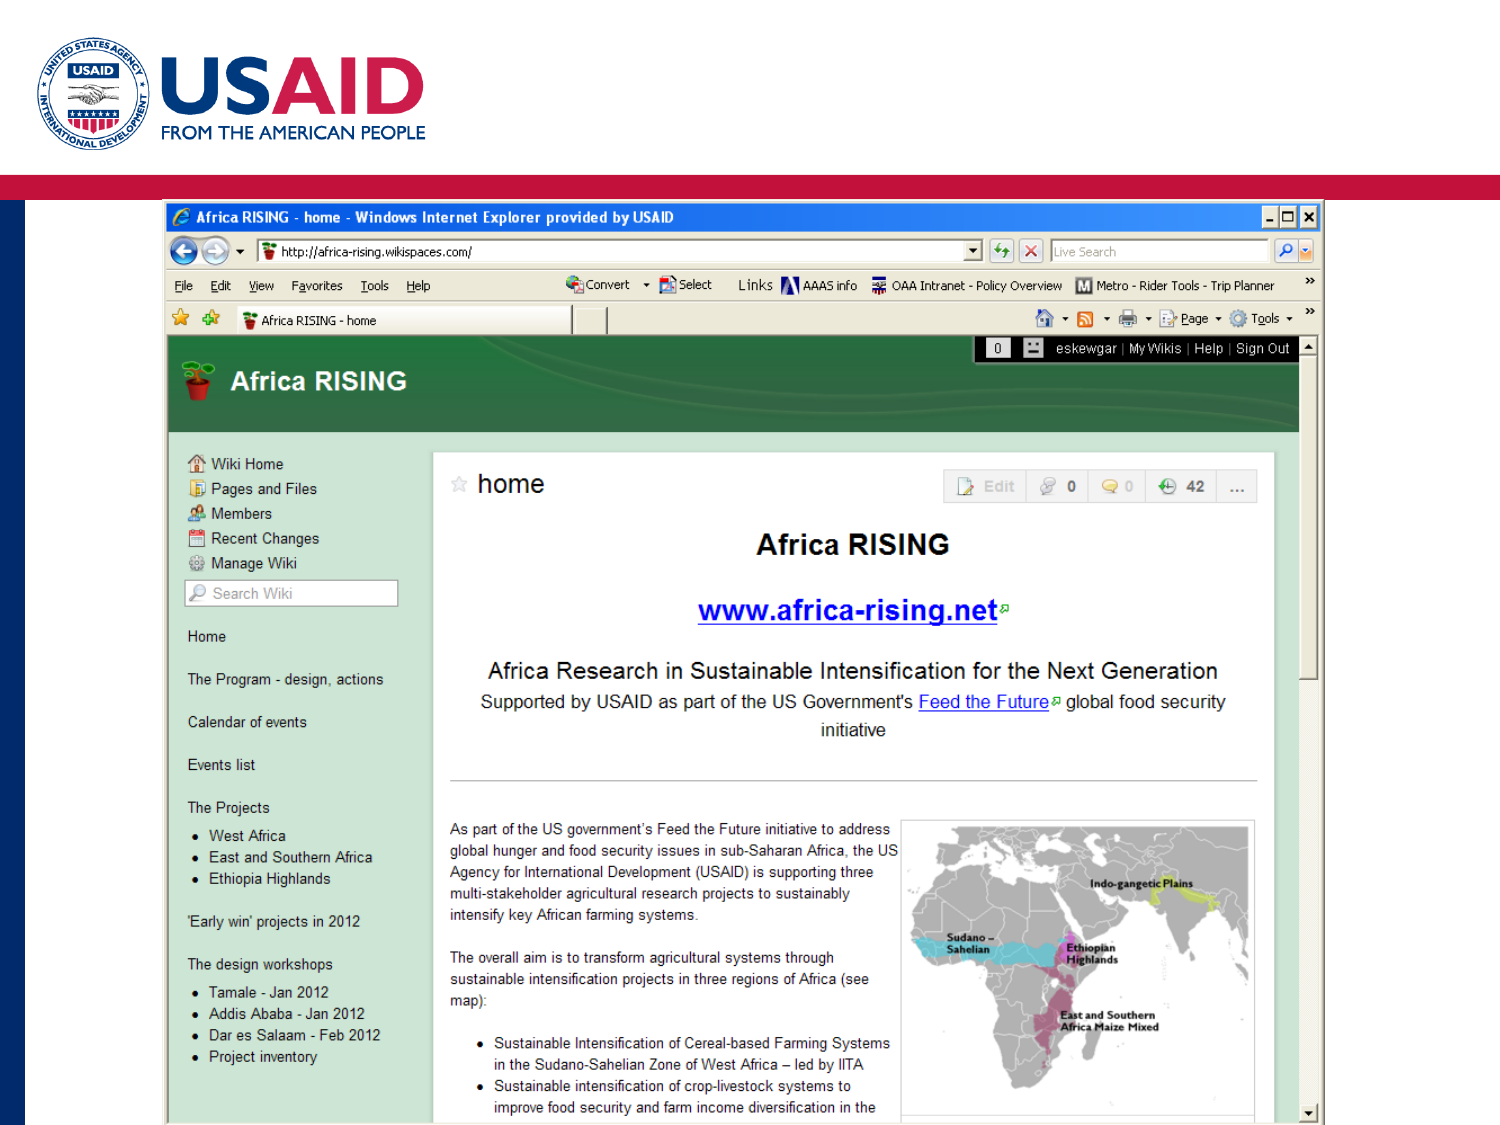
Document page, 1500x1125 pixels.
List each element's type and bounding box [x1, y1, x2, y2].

picture [162, 199, 1326, 1125]
picture [37, 37, 435, 150]
